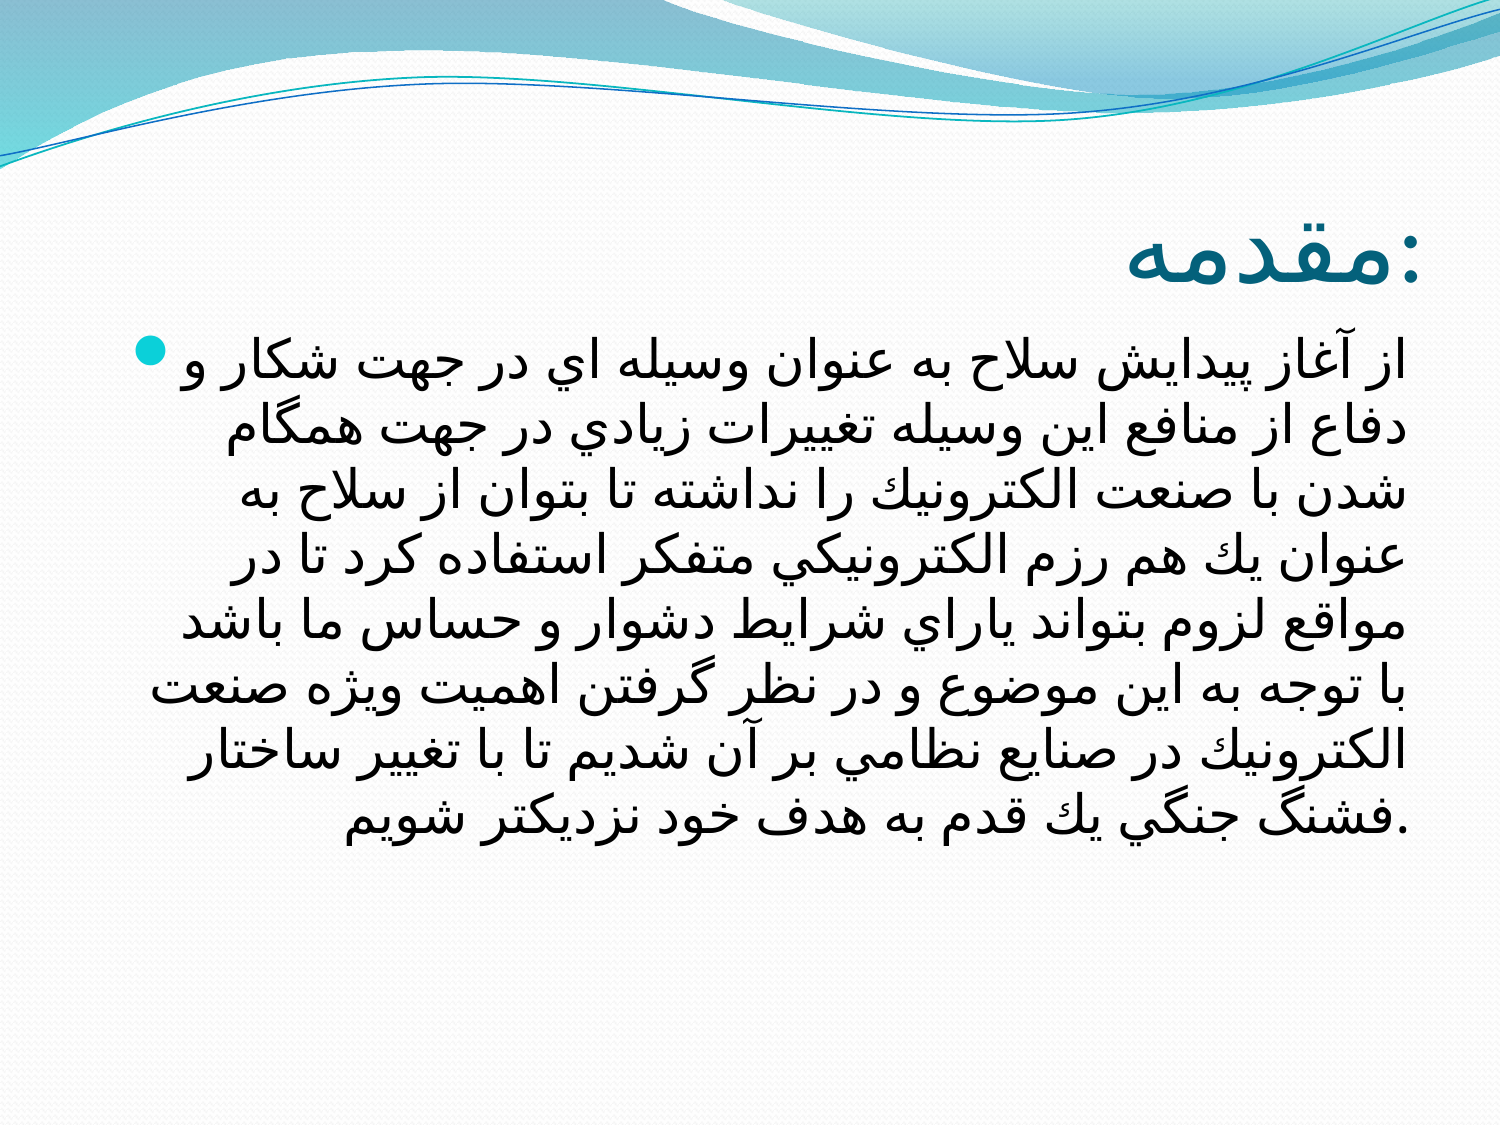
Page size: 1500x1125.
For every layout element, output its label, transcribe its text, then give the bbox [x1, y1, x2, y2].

list از آغاز پيدايش سلاح به عنوان وسيله اي در جهت شكار و دفاع از منافع اين وسيله تغييرات زيادي در جهت همگام شدن با صنعت الكترونيك را نداشته تا بتوان از سلاح به عنوان يك هم رزم الكترونيكي متفكر استفاده كرد تا در مواقع لزوم بتواند ياراي شرايط دشوار و حساس ما باشد با توجه به اين موضوع و در نظر گرفتن اهميت ويژه صنعت الكترونيك در صنايع نظامي بر آن شديم تا با تغيير ساختار فشنگ جنگي يك قدم به هدف خود نزديكتر شويم. [75, 317, 1425, 1038]
title مقدمه: [75, 115, 1425, 303]
